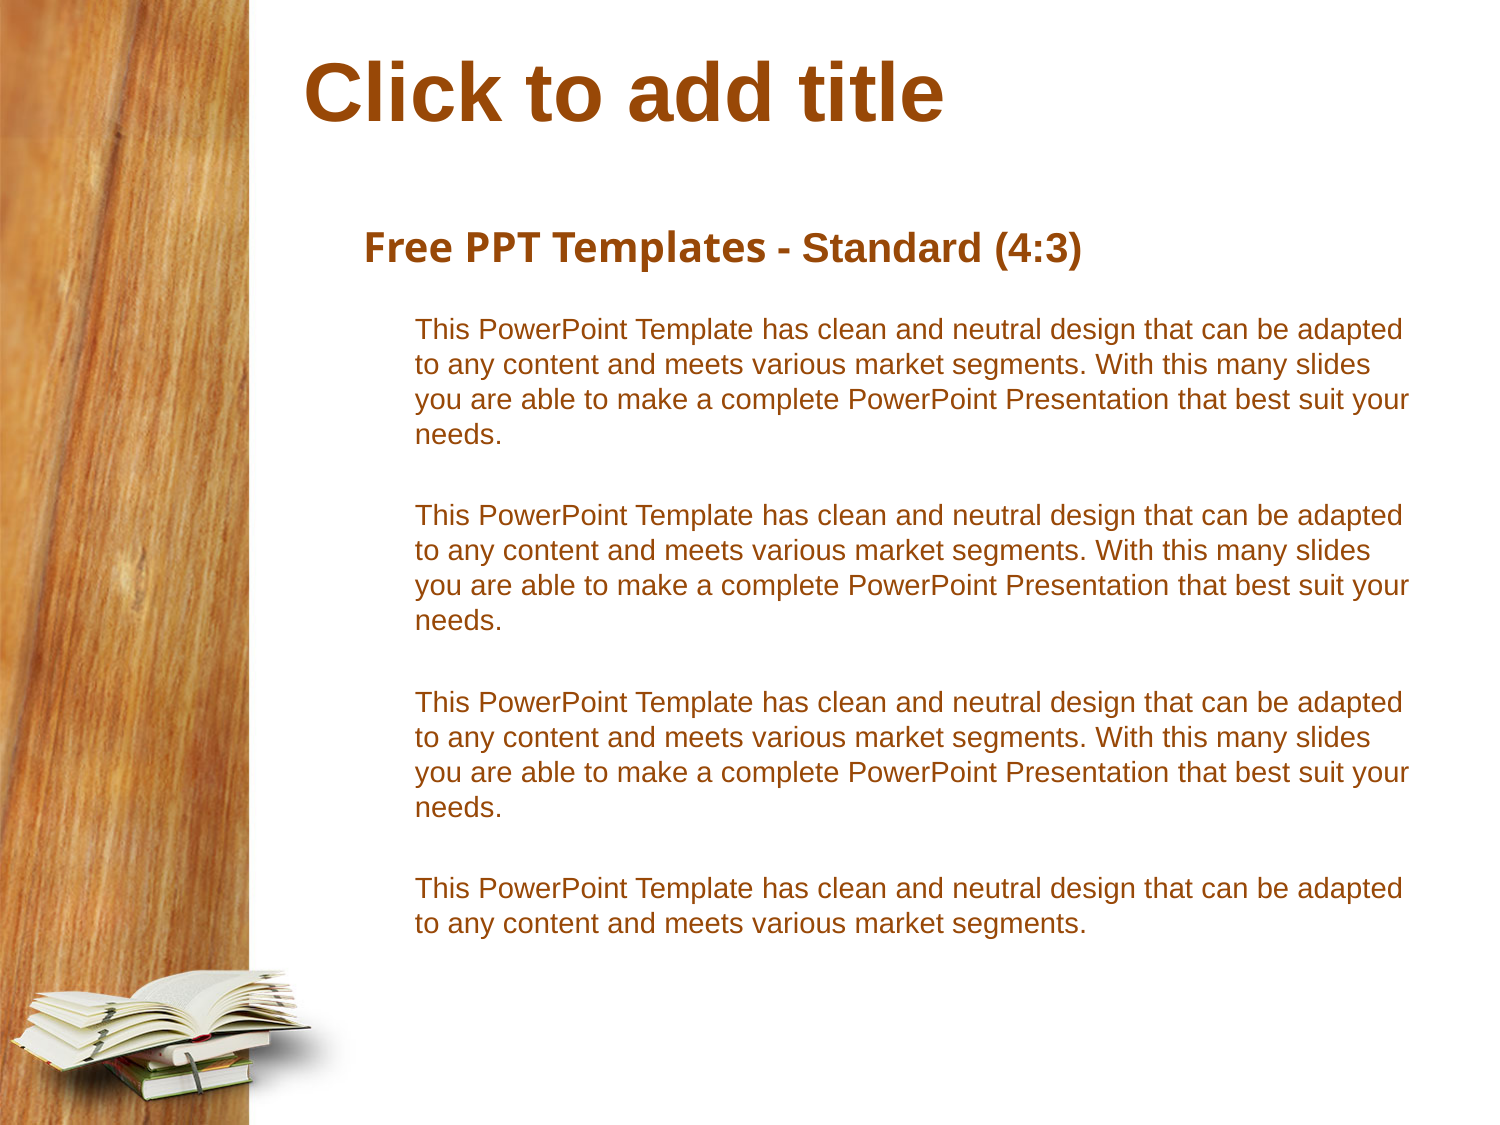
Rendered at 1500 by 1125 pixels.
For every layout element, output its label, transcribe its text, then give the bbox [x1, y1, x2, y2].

picture [0, 0, 1500, 1125]
title Click to add title [265, 0, 1500, 176]
list Free PPT Templates - Standard (4:3) [348, 208, 1425, 284]
list This PowerPoint Template has clean and neutral design that can be adapted to any content and meets various market segments. With this many slides you are able to make a complete PowerPoint Presentation that best suit your needs. This PowerPoint Template has clean and neutral design that can be adapted to any content and meets various market segments. With this many slides you are able to make a complete PowerPoint Presentation that best suit your needs. This PowerPoint Template has clean and neutral design that can be adapted to any content and meets various market segments. With this many slides you are able to make a complete PowerPoint Presentation that best suit your needs. This PowerPoint Template has clean and neutral design that can be adapted to any content and meets various market segments. [350, 302, 1427, 984]
